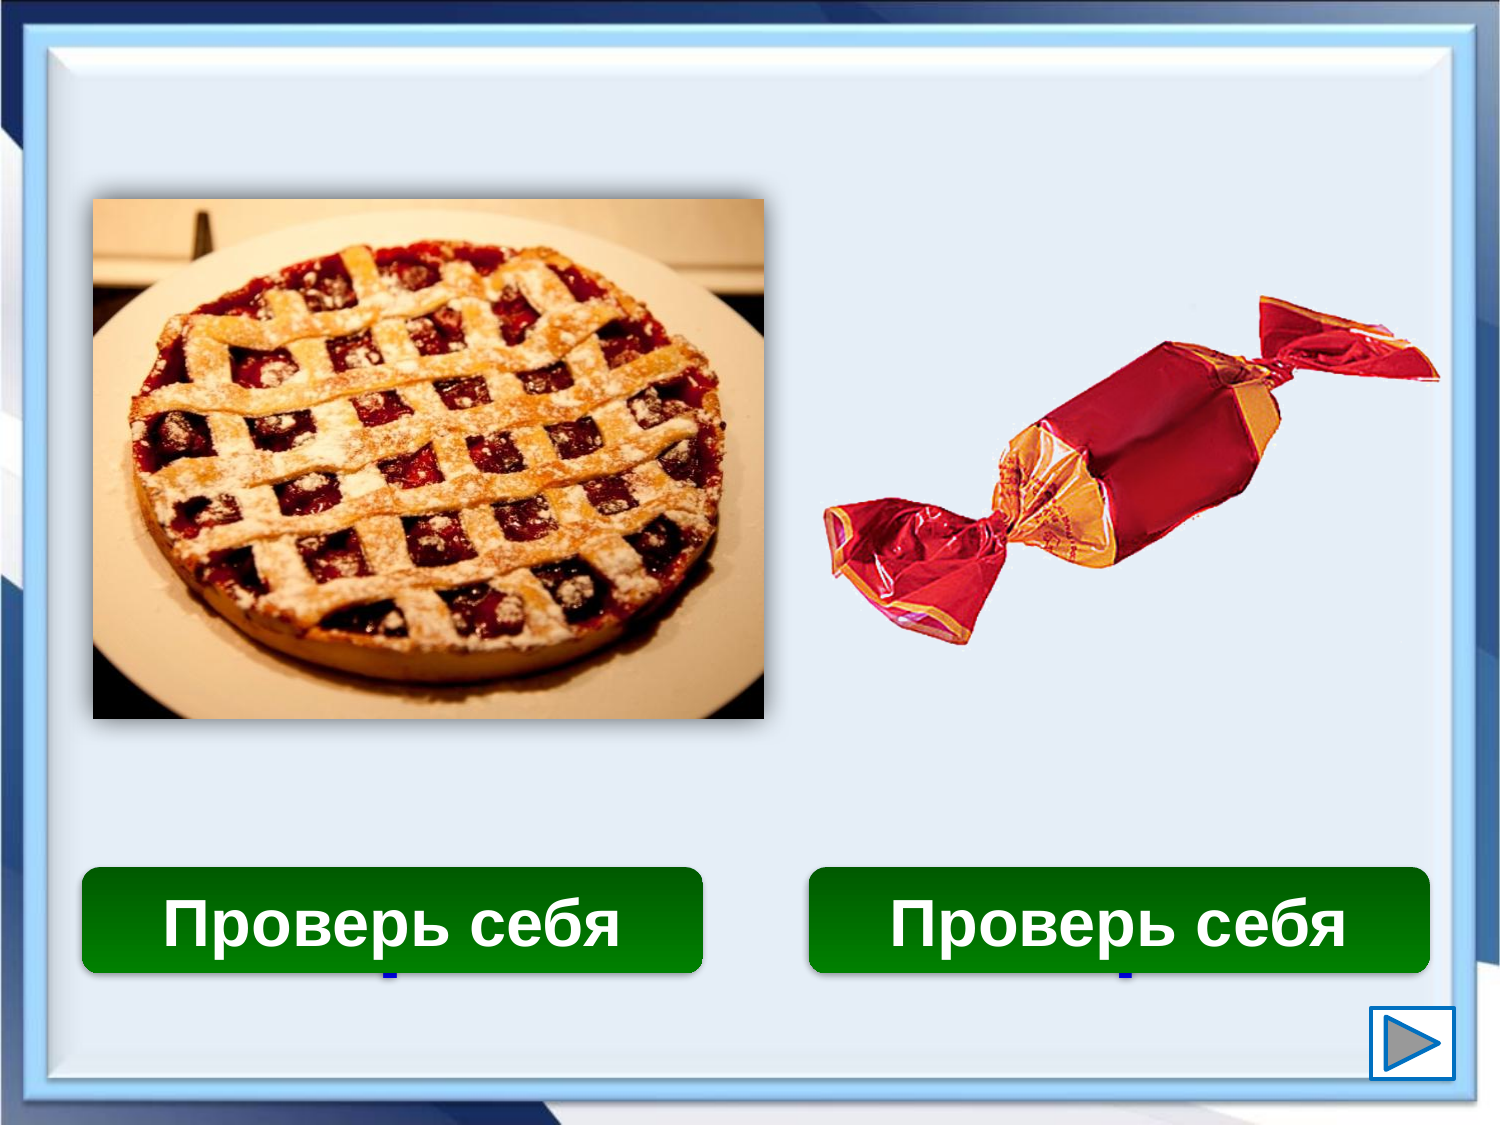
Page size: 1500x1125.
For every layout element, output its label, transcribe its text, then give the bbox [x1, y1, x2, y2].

text_box Проверь себя [806, 865, 1432, 976]
text_box [1369, 1006, 1456, 1081]
text_box Проверь себя [79, 865, 706, 976]
picture [0, 0, 1500, 1125]
